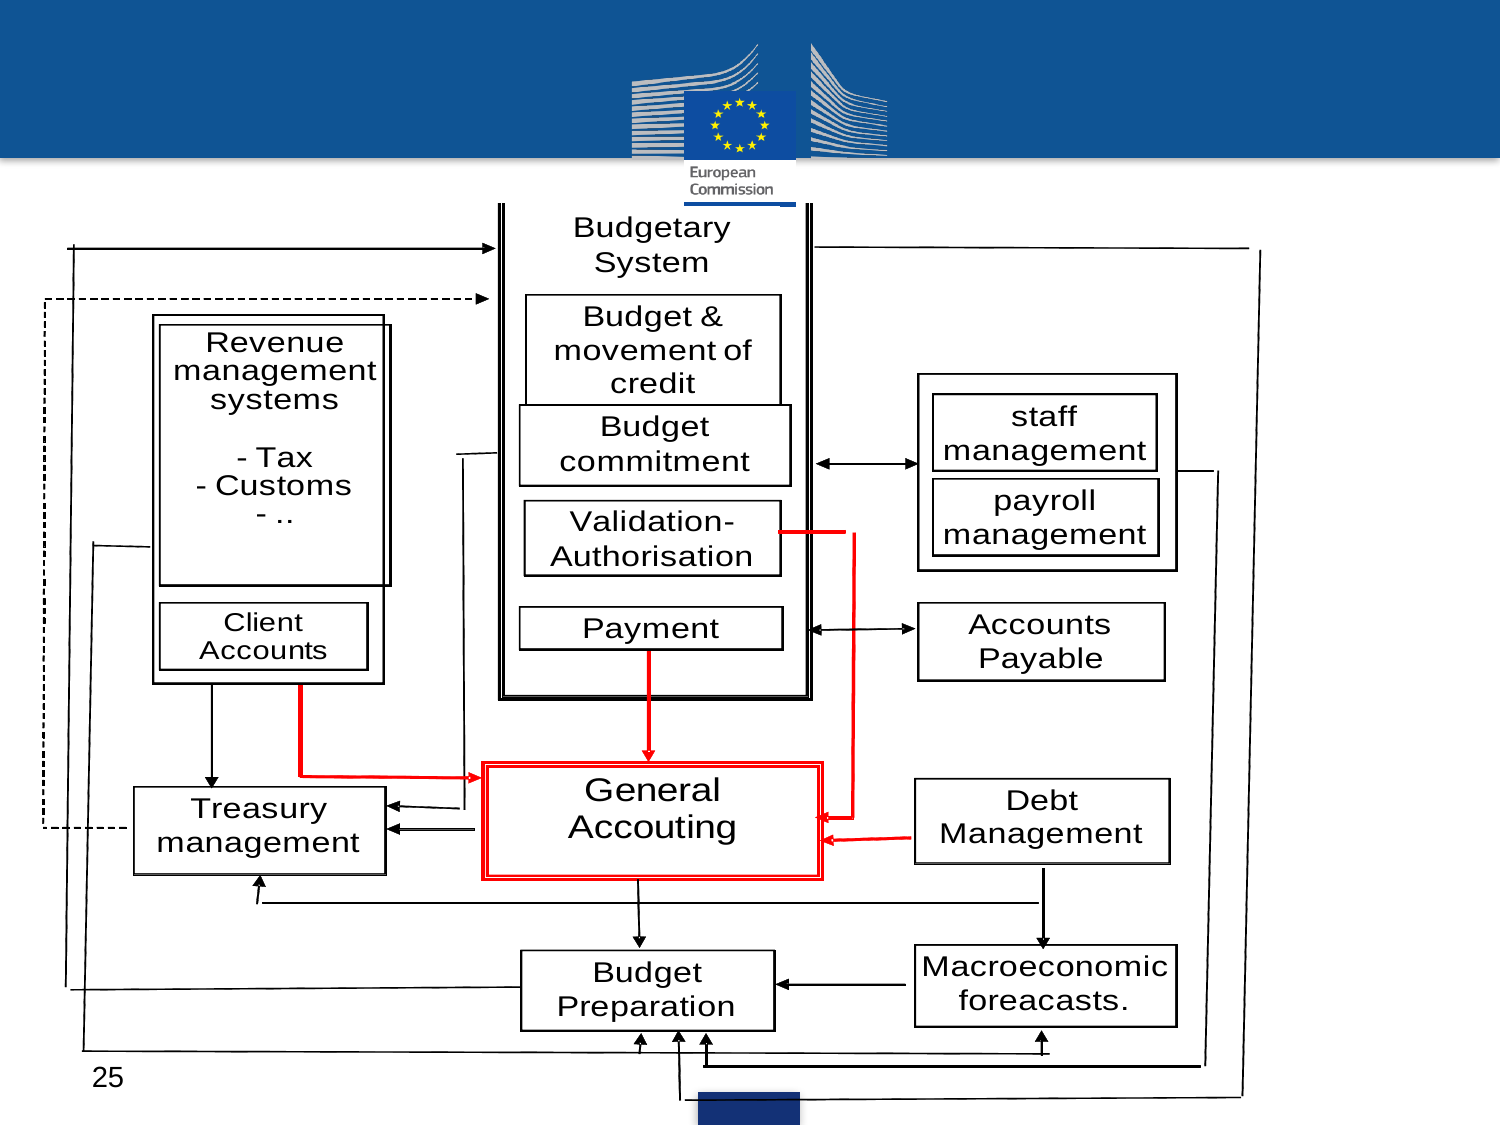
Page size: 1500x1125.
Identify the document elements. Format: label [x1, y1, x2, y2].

text_box [3, 201, 1305, 1125]
